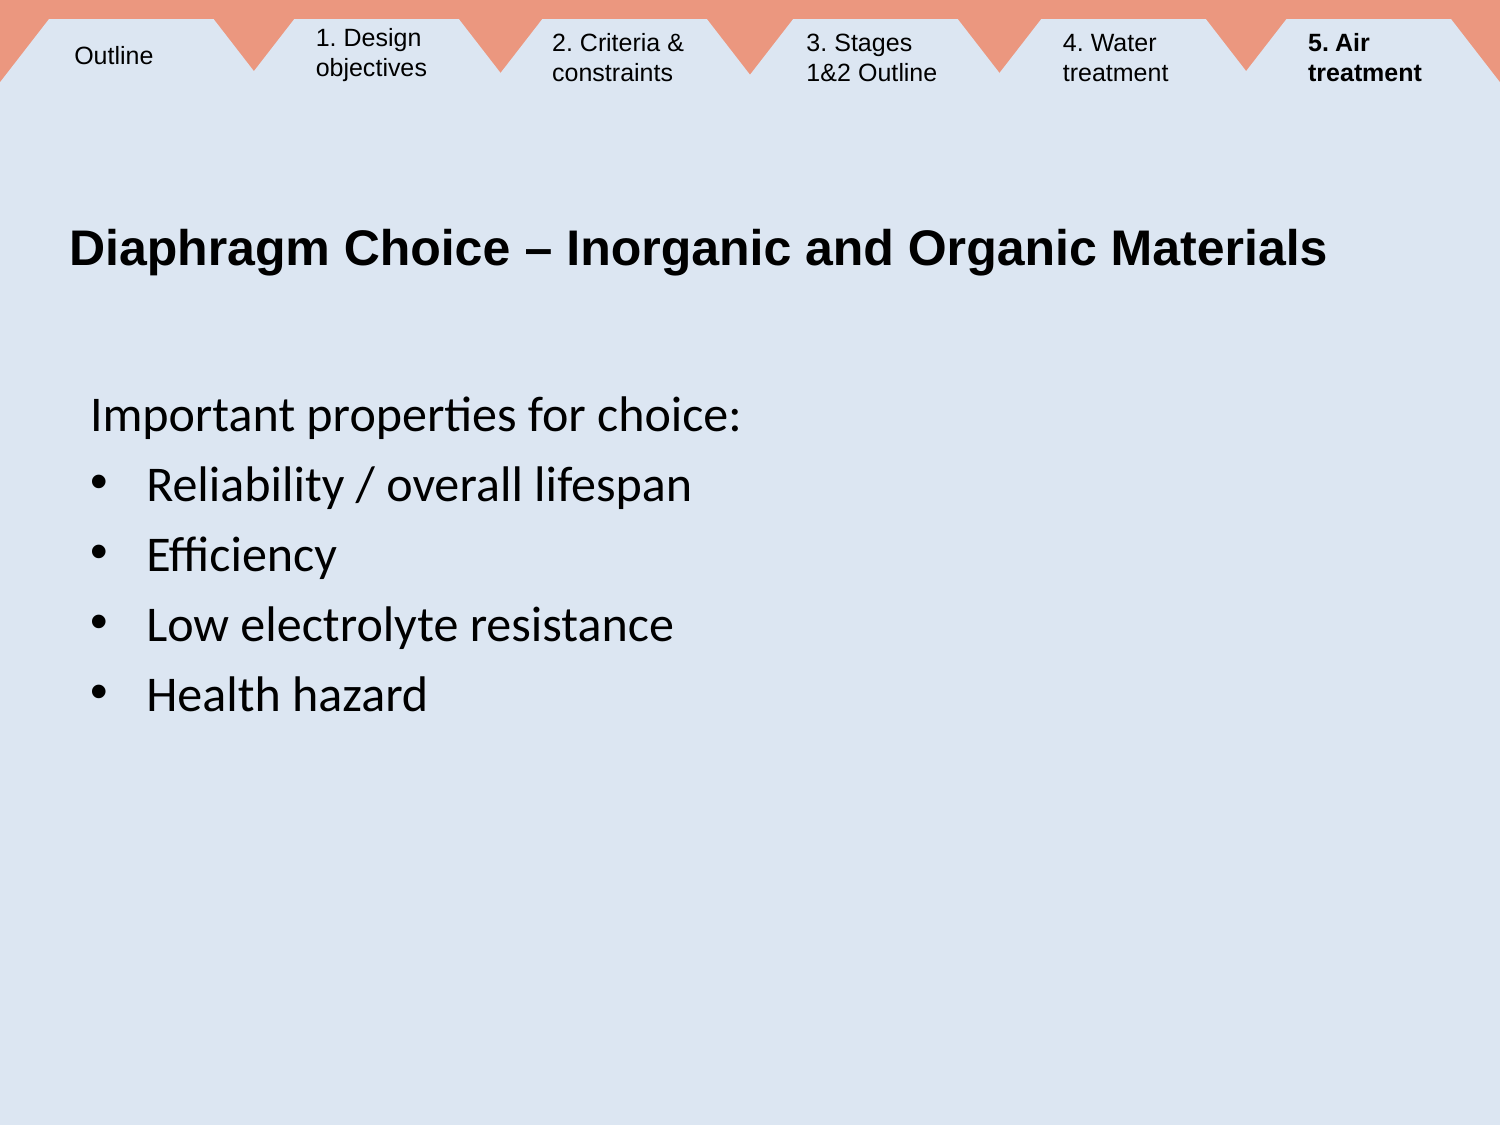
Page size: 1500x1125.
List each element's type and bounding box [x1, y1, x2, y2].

list [0, 0, 1500, 1125]
